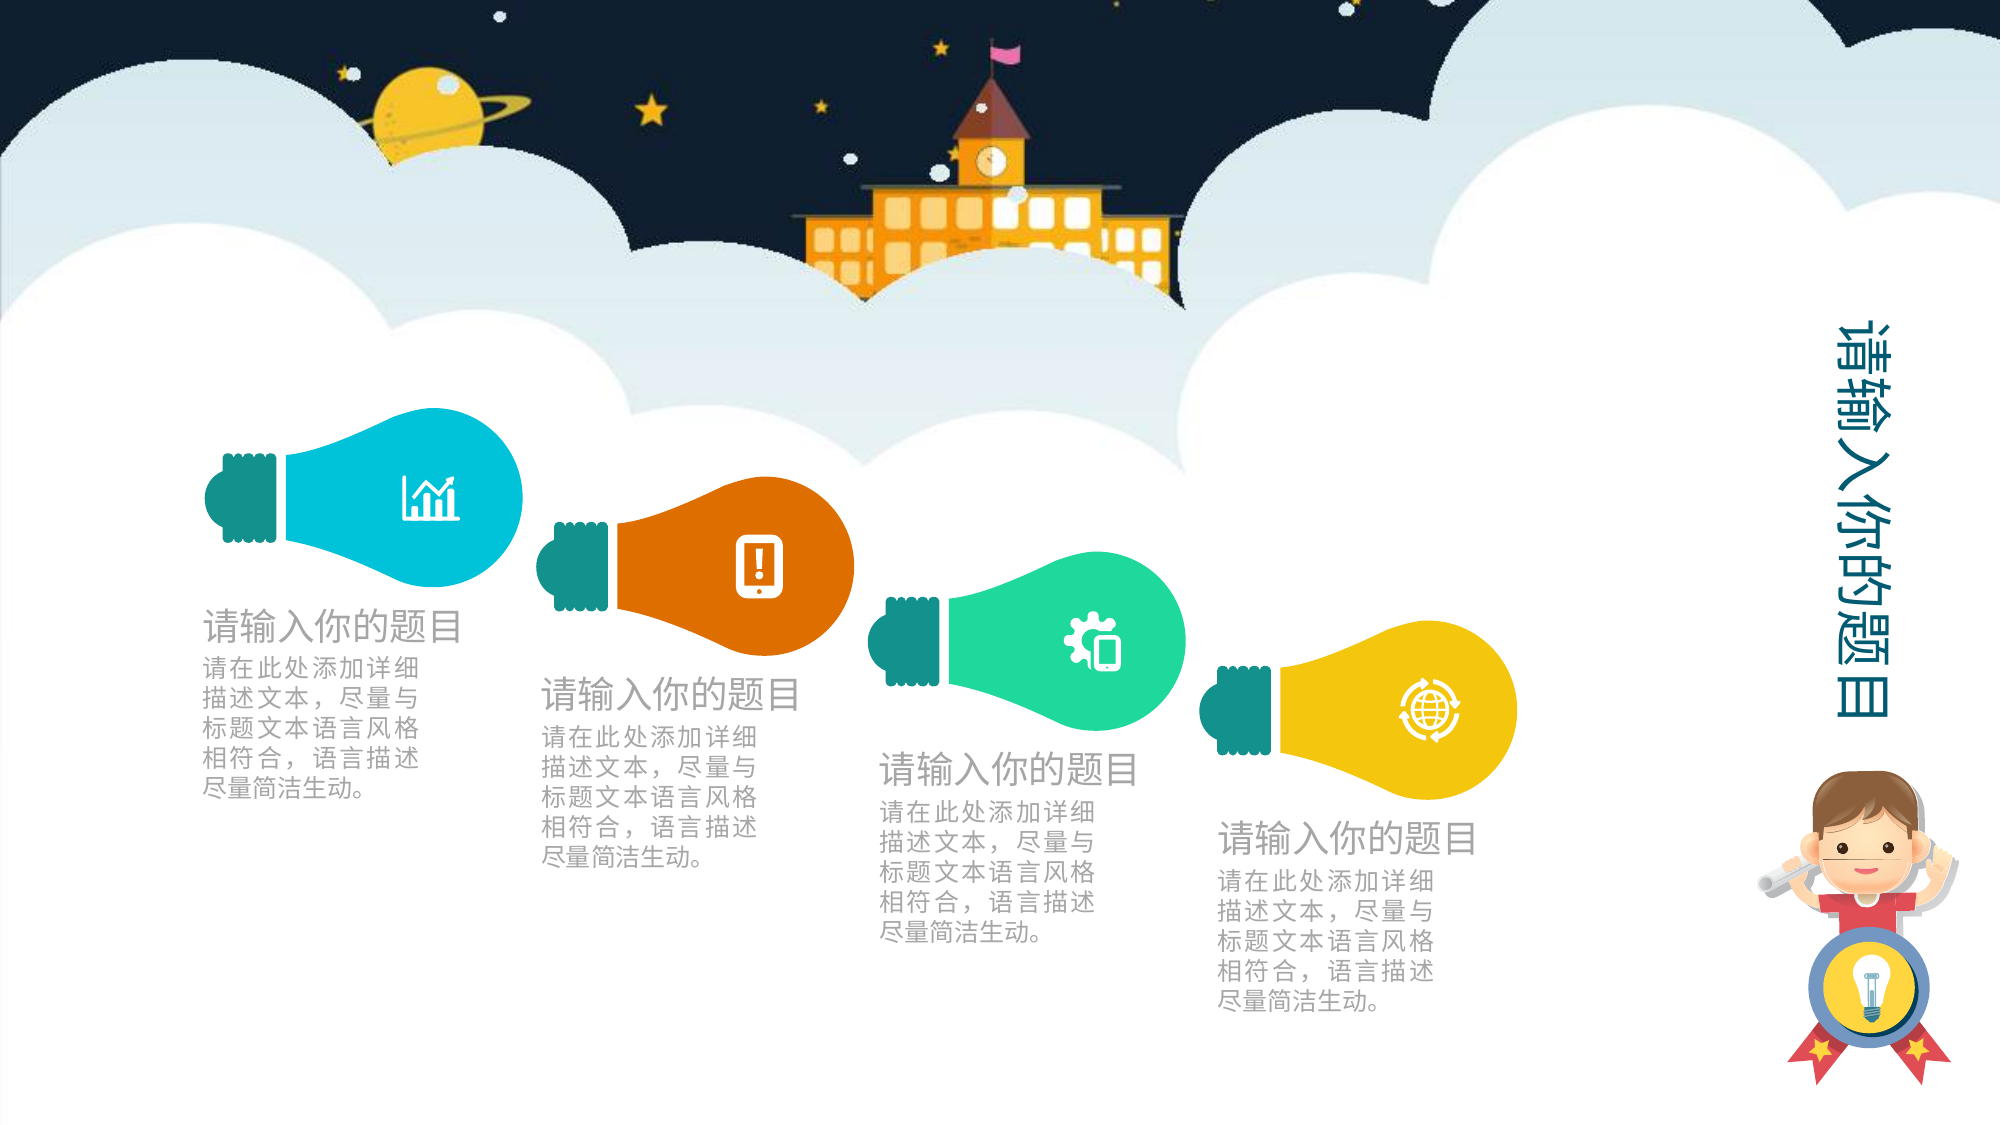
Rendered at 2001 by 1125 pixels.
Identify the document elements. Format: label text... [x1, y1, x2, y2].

picture [0, 0, 2000, 1125]
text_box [204, 407, 523, 588]
text_box 请在此处添加详细描述文本，尽量与标题文本语言风格相符合，语言描述尽量简洁生动。 [526, 714, 773, 879]
text_box 请输入你的题目 [187, 595, 523, 656]
text_box 请输入你的题目 [863, 739, 1199, 799]
text_box 请在此处添加详细描述文本，尽量与标题文本语言风格相符合，语言描述尽量简洁生动。 [187, 645, 435, 810]
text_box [402, 475, 461, 521]
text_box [1199, 620, 1518, 800]
text_box 请在此处添加详细描述文本，尽量与标题文本语言风格相符合，语言描述尽量简洁生动。 [864, 789, 1111, 954]
text_box 请输入你的题目 [525, 664, 861, 724]
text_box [1398, 677, 1461, 743]
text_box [536, 476, 855, 656]
text_box 请输入你的题目 [1807, 303, 1909, 732]
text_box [1063, 611, 1121, 672]
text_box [867, 551, 1186, 731]
text_box 请在此处添加详细描述文本，尽量与标题文本语言风格相符合，语言描述尽量简洁生动。 [1202, 858, 1450, 1023]
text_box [735, 534, 783, 599]
text_box 请输入你的题目 [1202, 807, 1538, 868]
